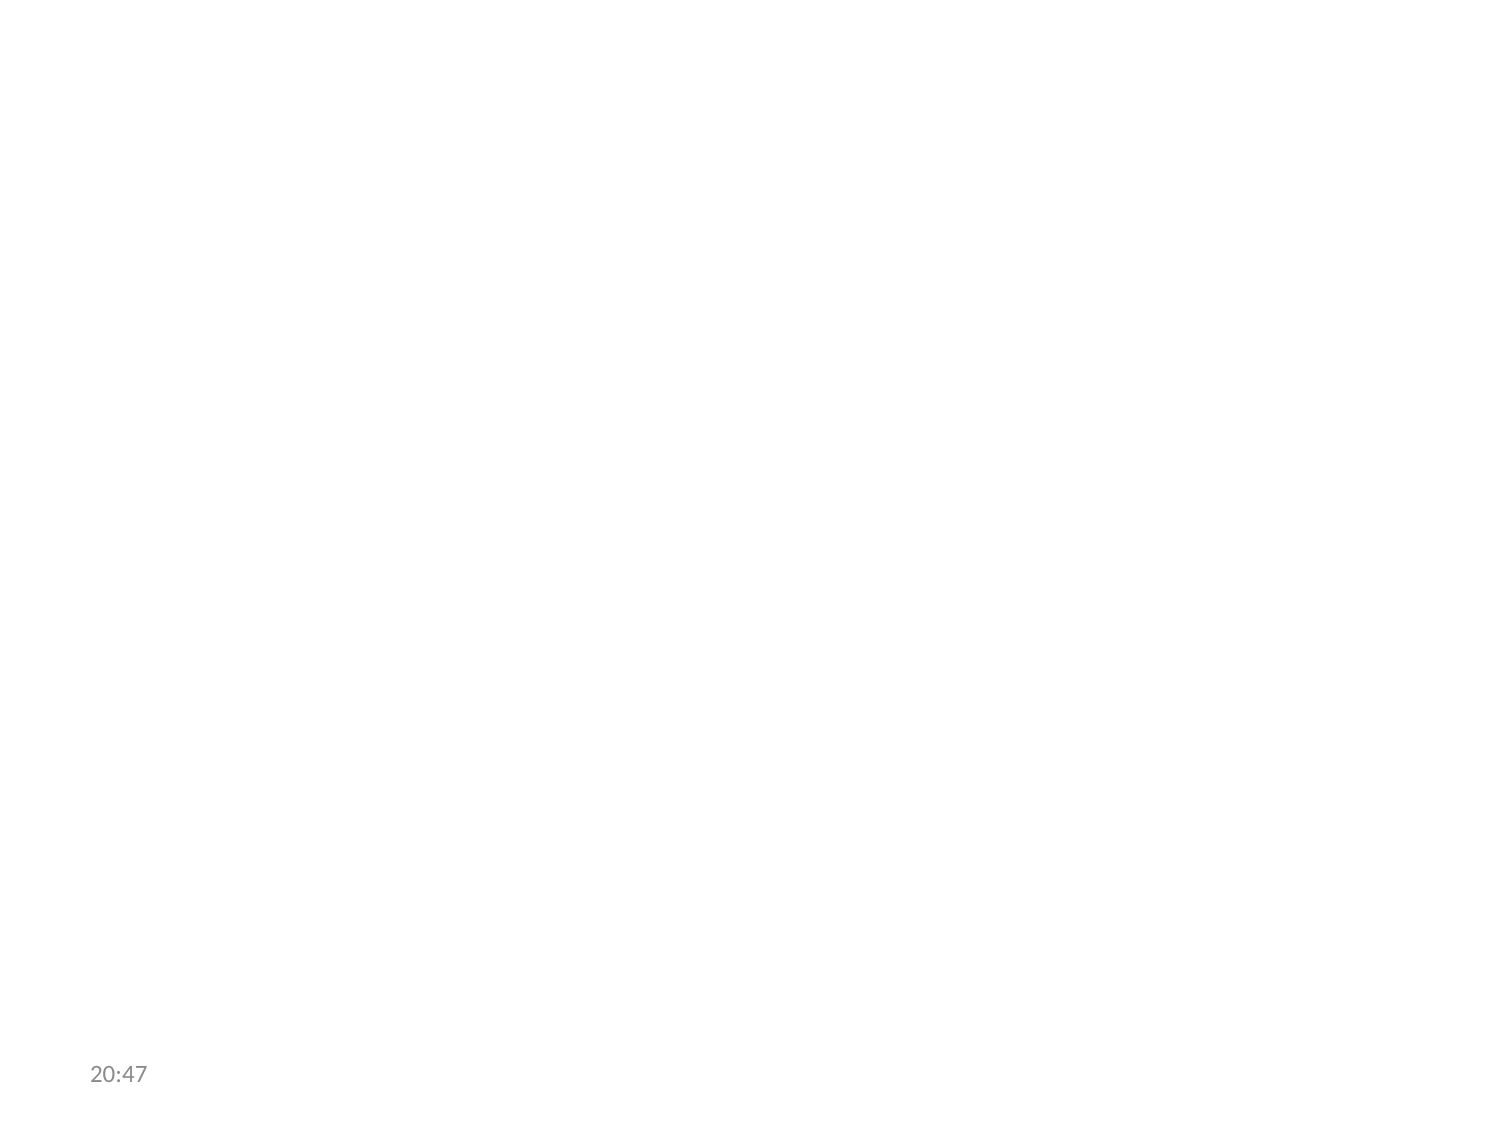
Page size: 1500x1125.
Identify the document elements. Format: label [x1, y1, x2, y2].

slide_number [75, 1042, 425, 1103]
